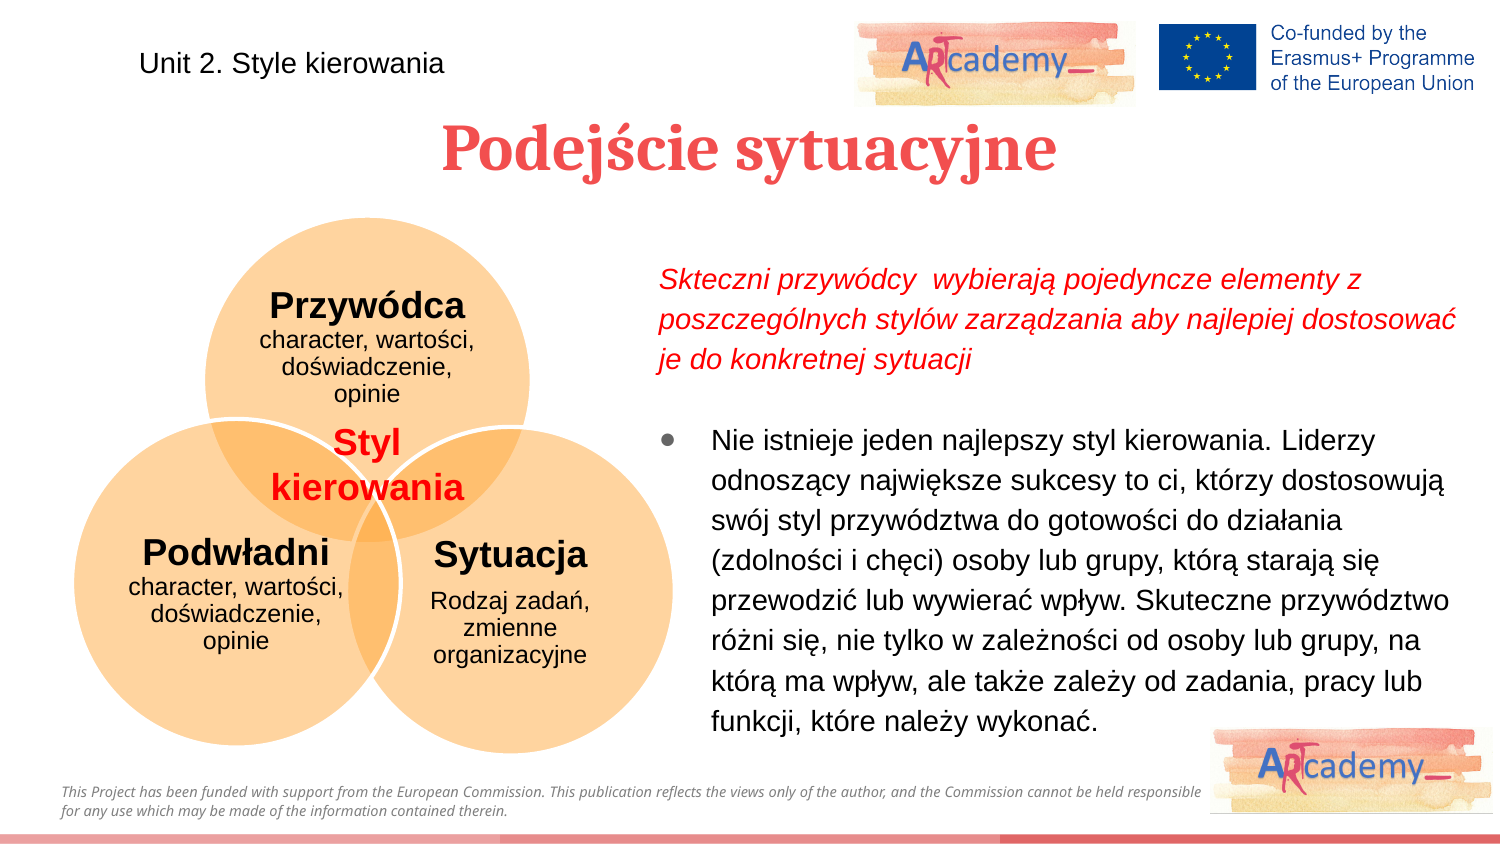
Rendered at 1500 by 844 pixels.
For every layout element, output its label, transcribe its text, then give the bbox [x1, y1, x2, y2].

text_box This Project has been funded with support from the European Commission. This publication reflects the views only of the author, and the Commission cannot be held responsible for any use which may be made of the information contained therein. [46, 773, 1205, 819]
text_box Unit 2. Style kierowania [124, 37, 773, 87]
picture [1158, 24, 1474, 94]
picture [854, 2, 1137, 138]
picture [1210, 709, 1493, 844]
title Podejście sytuacyjne [42, 115, 1458, 199]
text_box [0, 208, 868, 757]
list Skteczni przywódcy wybierają pojedyncze elementy z poszczególnych stylów zarządzania aby najlepiej dostosować je do konkretnej sytuacji Nie istnieje jeden najlepszy styl kierowania. Liderzy odnoszący największe sukcesy to ci, którzy dostosowują swój styl przywództwa do gotowości do działania (zdolności i chęci) osoby lub grupy, którą starają się przewodzić lub wywierać wpływ. Skuteczne przywództwo różni się, nie tylko w zależności od osoby lub grupy, na którą ma wpływ, ale także zależy od zadania, pracy lub funkcji, które należy wykonać. [873, 240, 1474, 714]
